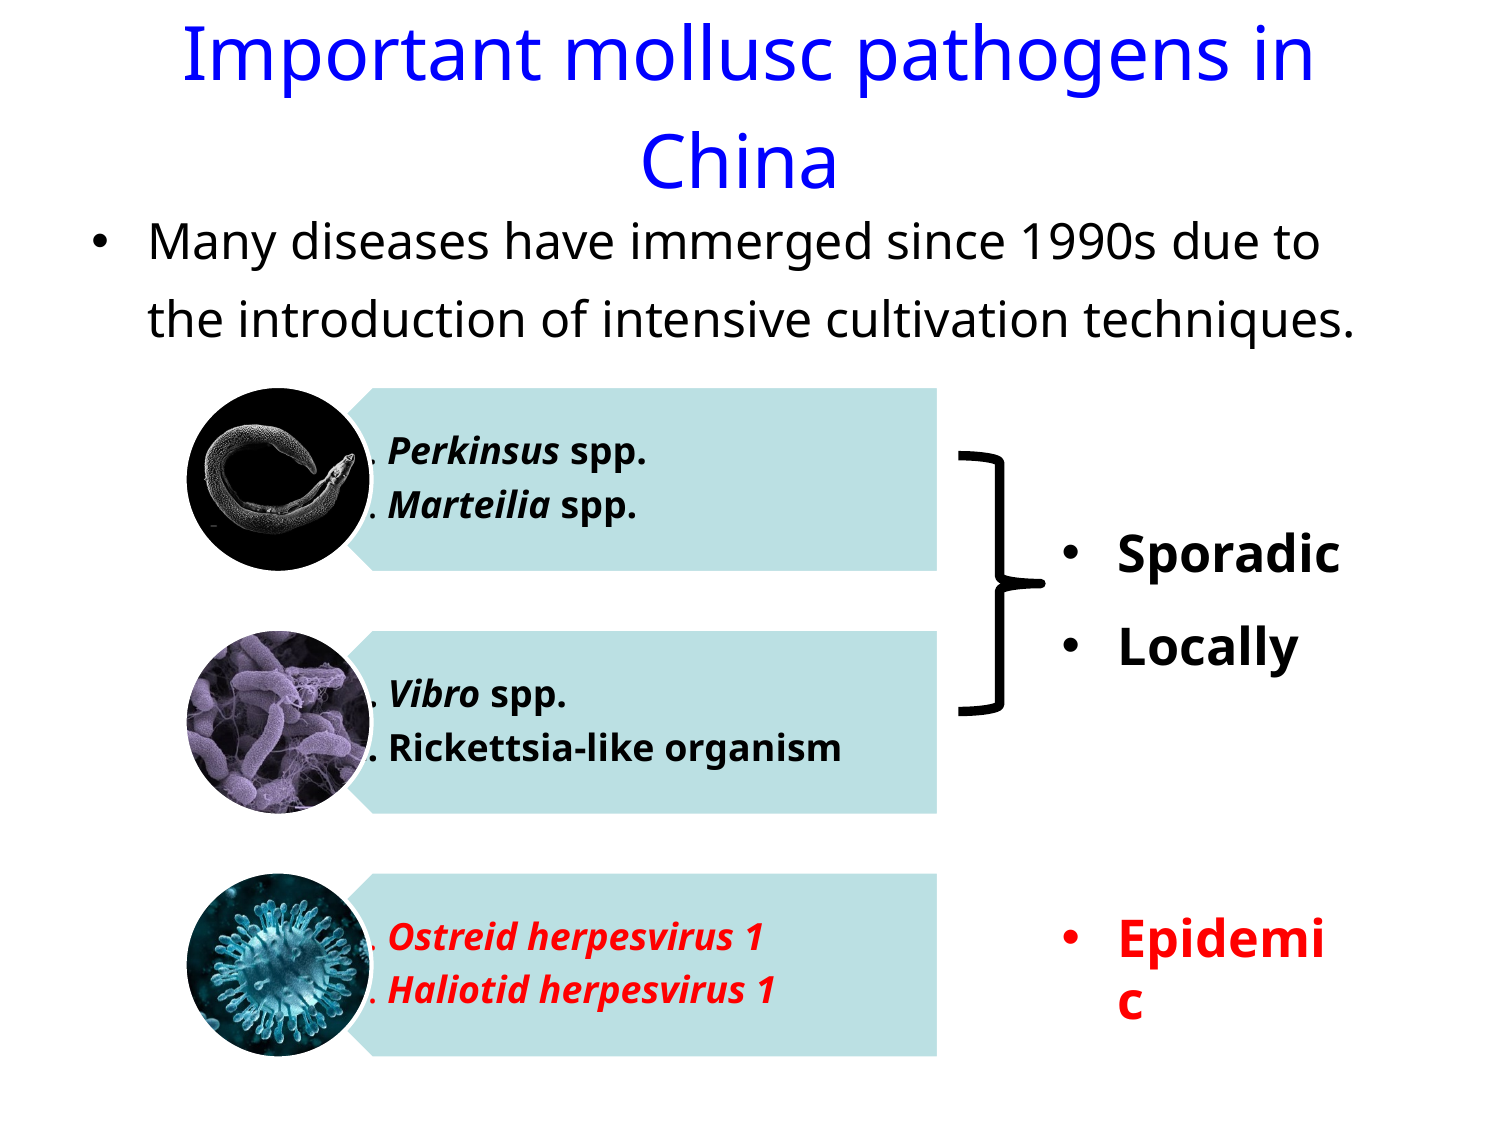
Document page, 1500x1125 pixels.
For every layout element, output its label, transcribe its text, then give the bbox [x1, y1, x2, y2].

text_box Sporadic Locally [1065, 481, 1366, 684]
text_box Many diseases have immerged since 1990s due to the introduction of intensive cultivation techniques. [76, 184, 1400, 356]
text_box Epidemic [1065, 897, 1361, 1038]
title Important mollusc pathogens in China [64, 7, 1436, 185]
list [64, 385, 1059, 1059]
